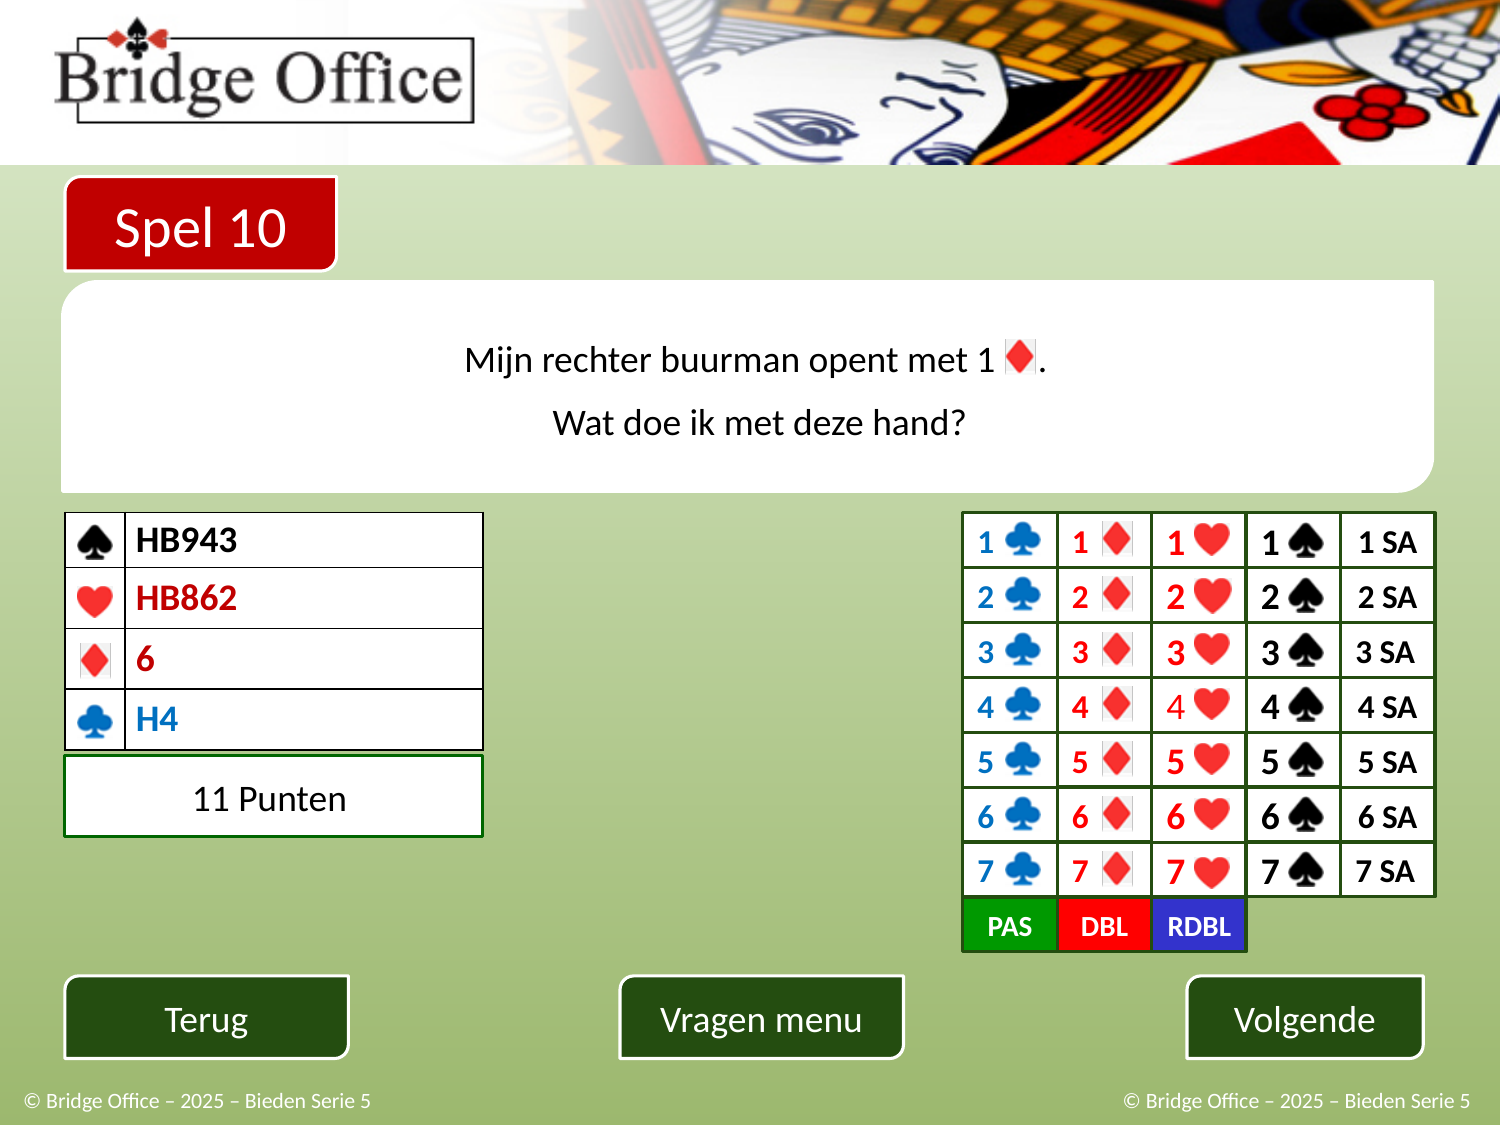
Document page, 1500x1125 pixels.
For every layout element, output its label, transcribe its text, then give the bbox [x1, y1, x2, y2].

text_box 2 [961, 569, 1056, 621]
picture [1099, 741, 1135, 778]
table_cell 6 [126, 629, 482, 688]
text_box 1 [1059, 511, 1153, 569]
table_cell [66, 629, 124, 688]
picture [1099, 796, 1135, 833]
picture [1099, 686, 1135, 723]
text_box 11 Punten [63, 754, 484, 838]
text_box 3 SA [1339, 621, 1437, 676]
table_header [66, 513, 124, 567]
text_box 1 SA [1342, 511, 1437, 569]
text_box 5 SA [1339, 734, 1437, 786]
picture [1288, 631, 1324, 668]
text_box 6 SA [1339, 786, 1437, 844]
picture [1193, 798, 1230, 830]
table_cell H4 [126, 690, 482, 749]
picture [1288, 851, 1324, 887]
text_box 7 SA [1339, 844, 1437, 898]
picture [1004, 576, 1041, 613]
picture [77, 524, 114, 561]
picture [77, 703, 114, 740]
text_box 1 [1245, 511, 1342, 569]
text_box 6 [1056, 786, 1150, 841]
text_box Spel 10 [63, 179, 339, 273]
text_box 5 [1153, 734, 1248, 786]
text_box 3 [961, 621, 1056, 676]
text_box Mijn rechter buurman opent met 1 . [449, 327, 1075, 388]
table_cell [66, 568, 124, 628]
text_box 5 [1059, 734, 1153, 786]
text_box 1 [1153, 511, 1245, 569]
text_box DBL [1059, 898, 1153, 953]
text_box Vragen menu [618, 974, 906, 1061]
text_box 7 [1245, 841, 1339, 898]
text_box 6 [961, 786, 1056, 841]
picture [1193, 743, 1230, 776]
picture [1004, 686, 1041, 723]
picture [1288, 521, 1325, 558]
text_box 2 [1153, 569, 1245, 621]
text_box 4 [1245, 676, 1339, 734]
text_box 6 [1150, 786, 1245, 841]
text_box 2 [1056, 569, 1153, 621]
text_box 3 [1150, 621, 1245, 676]
picture [77, 643, 114, 679]
picture [1193, 688, 1230, 721]
picture [1288, 741, 1324, 778]
text_box © Bridge Office – 2025 – Bieden Serie 5 [8, 1079, 393, 1121]
picture [1004, 521, 1041, 558]
text_box 7 [961, 841, 1056, 896]
picture [1099, 851, 1135, 887]
text_box 4 [1059, 676, 1150, 734]
text_box 3 [1056, 621, 1150, 676]
picture [1099, 521, 1135, 558]
text_box Volgende [1185, 974, 1425, 1061]
picture [1099, 576, 1135, 613]
text_box 5 [1248, 734, 1339, 786]
text_box 2 [1245, 569, 1339, 621]
text_box 5 [961, 734, 1059, 786]
text_box 4 SA [1339, 676, 1437, 734]
text_box © Bridge Office – 2025 – Bieden Serie 5 [1107, 1079, 1500, 1121]
table_cell [66, 690, 124, 749]
text_box RDBL [1153, 898, 1248, 953]
picture [1001, 339, 1038, 375]
picture [1288, 796, 1324, 832]
picture [1288, 686, 1324, 723]
picture [1193, 578, 1232, 614]
text_box Wat doe ik met deze hand? [537, 390, 986, 451]
picture [1004, 631, 1041, 668]
picture [1193, 857, 1230, 890]
picture [0, 0, 1500, 166]
picture [1193, 523, 1230, 556]
text_box 6 [1245, 786, 1339, 841]
picture [1004, 741, 1041, 778]
text_box 3 [1245, 621, 1339, 676]
text_box [61, 280, 1435, 493]
picture [1194, 633, 1230, 666]
table_cell HB862 [126, 568, 482, 628]
text_box 7 [1150, 841, 1245, 898]
picture [1004, 796, 1041, 833]
picture [1004, 851, 1041, 887]
text_box 4 [1150, 676, 1245, 734]
text_box 2 SA [1339, 569, 1437, 621]
text_box Terug [63, 974, 350, 1061]
picture [77, 585, 114, 618]
text_box PAS [961, 896, 1059, 953]
table_header HB943 [126, 513, 482, 567]
picture [1288, 576, 1324, 613]
picture [1099, 631, 1135, 668]
text_box 7 [1056, 841, 1150, 898]
text_box 1 [961, 511, 1059, 569]
text_box 4 [961, 676, 1059, 734]
